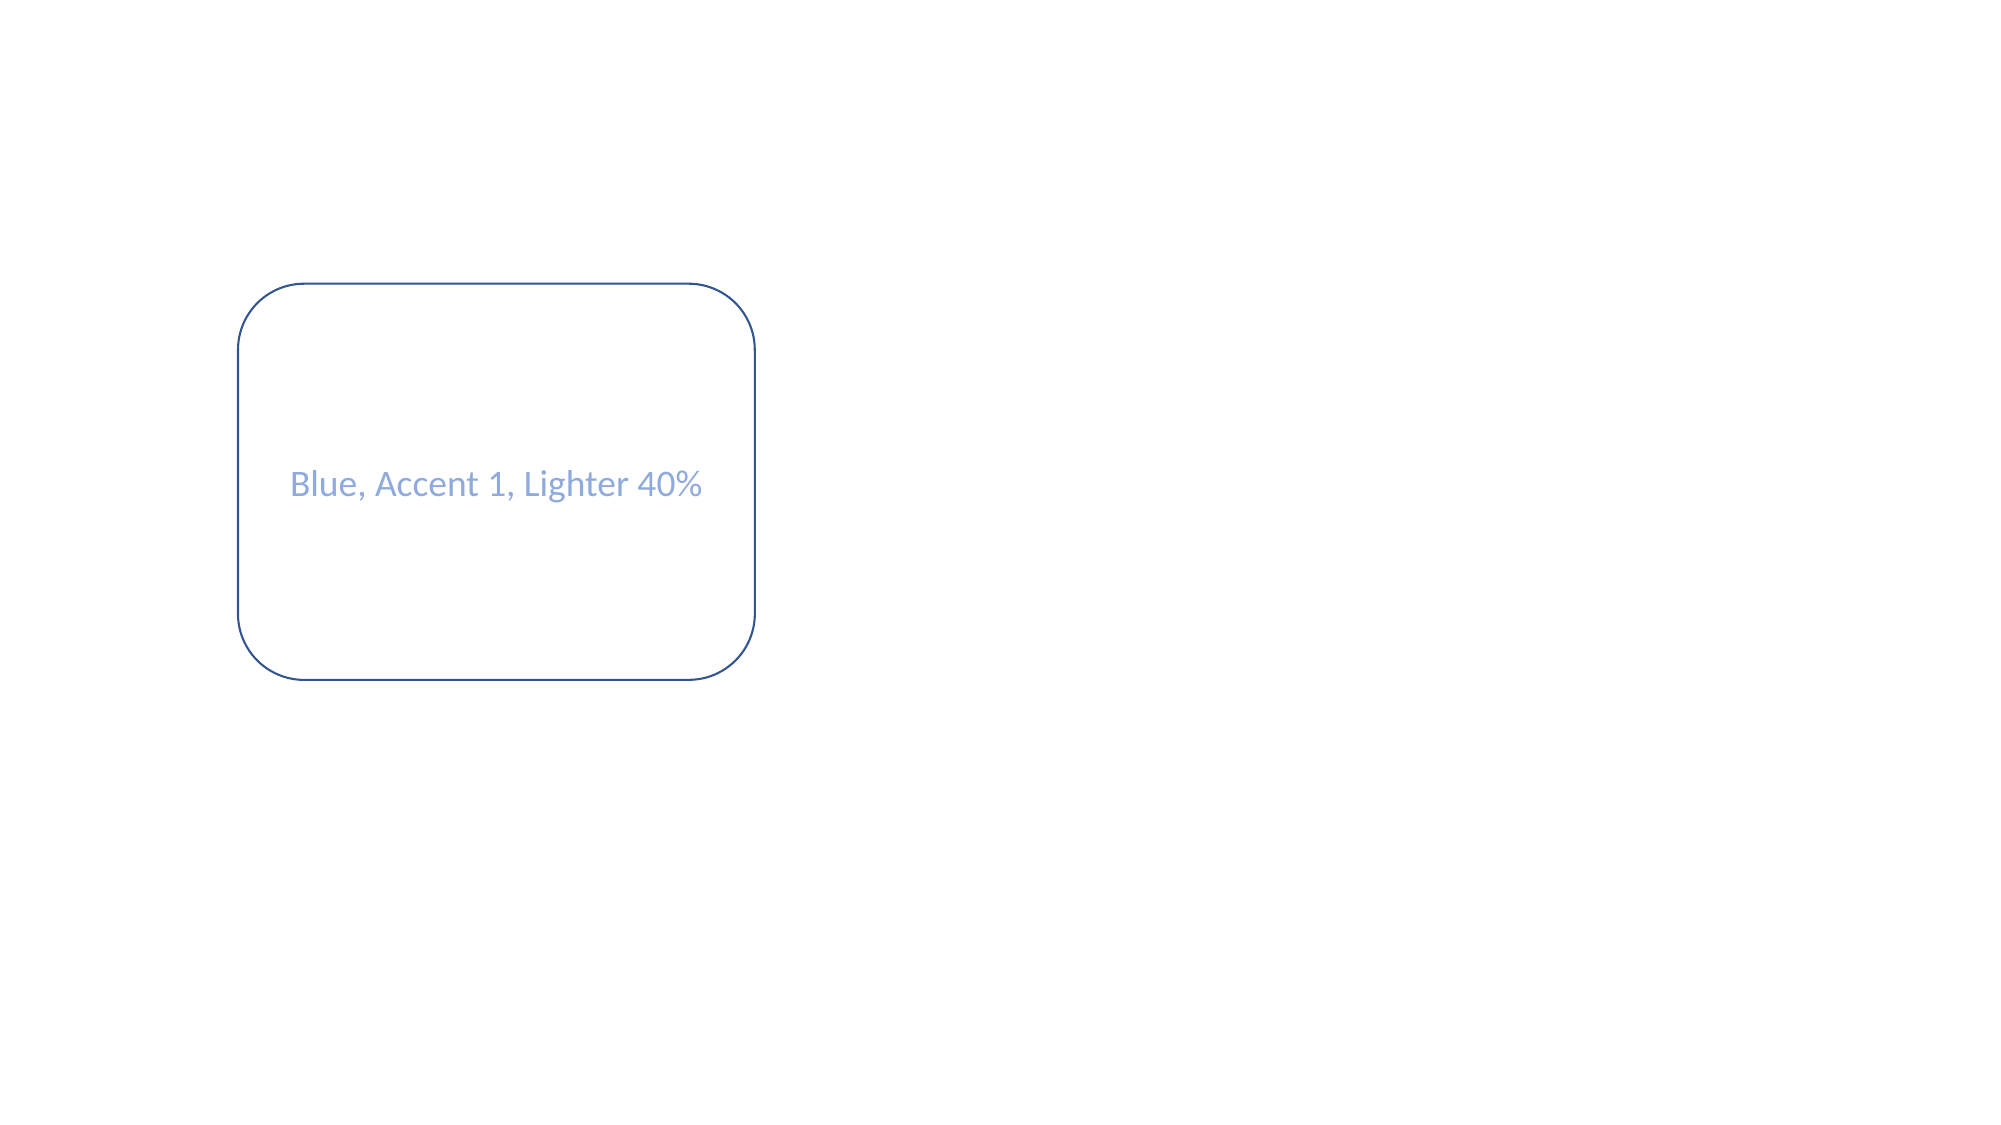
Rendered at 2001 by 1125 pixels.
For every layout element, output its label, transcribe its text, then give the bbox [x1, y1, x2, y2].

text_box Blue, Accent 1, Lighter 40% [236, 282, 756, 681]
